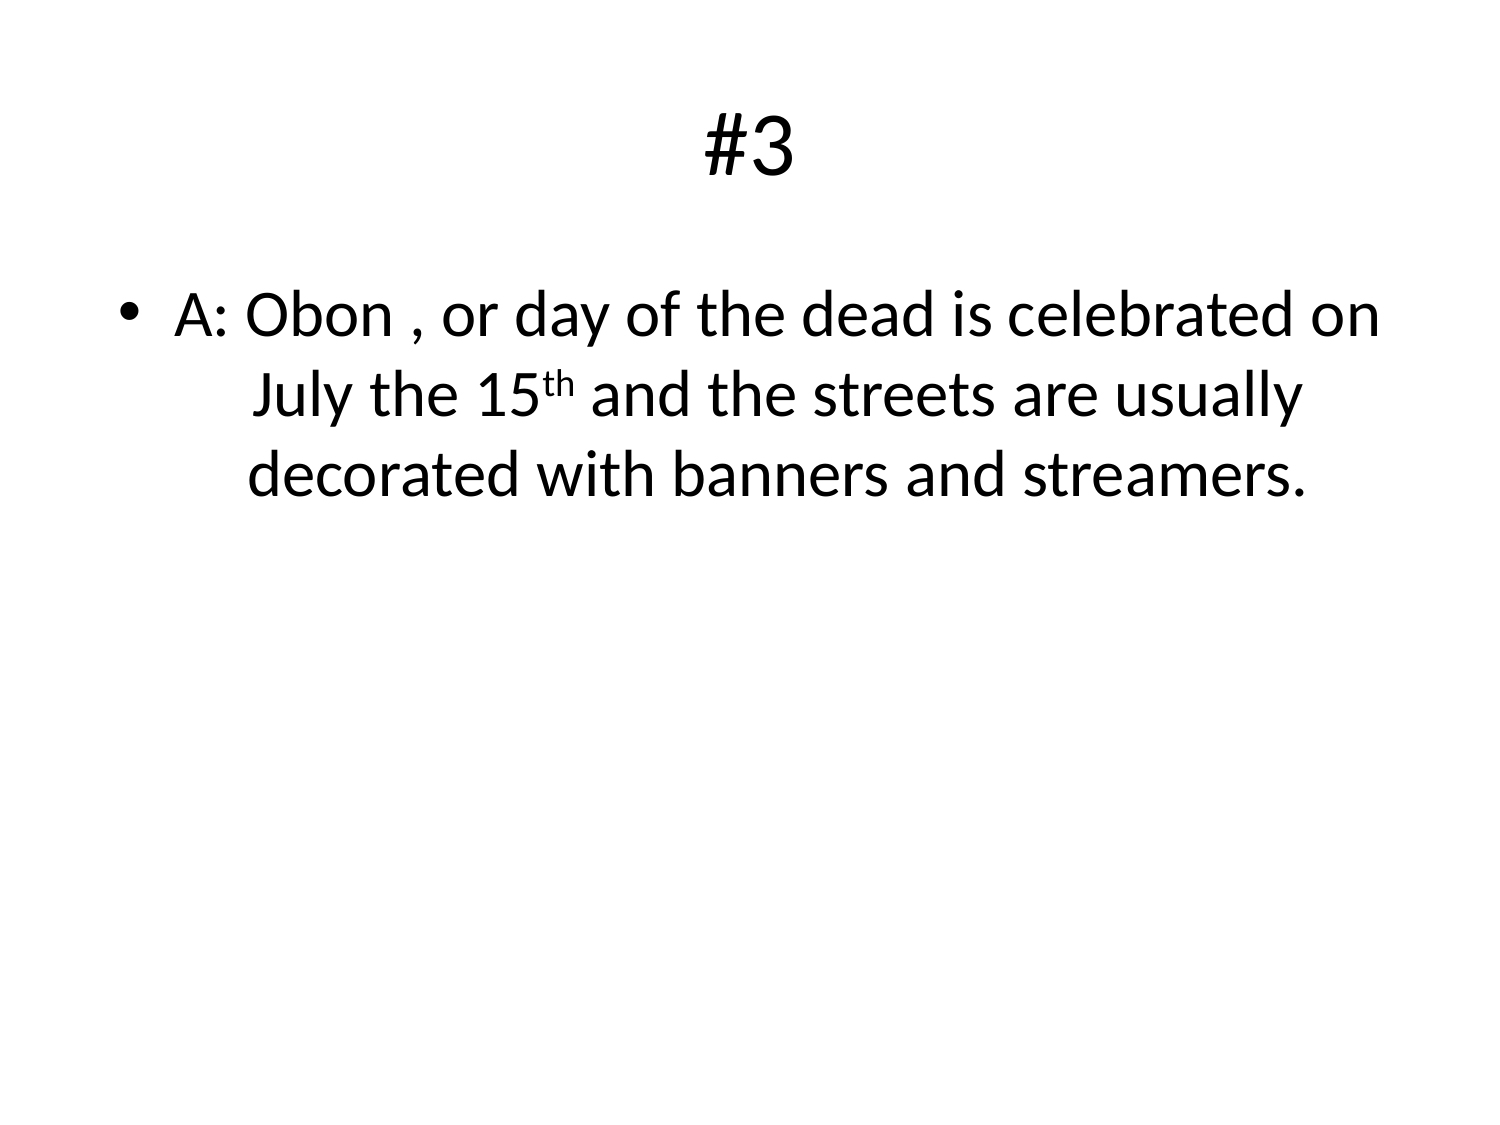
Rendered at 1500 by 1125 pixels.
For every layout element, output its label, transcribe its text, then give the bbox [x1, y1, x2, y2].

title #3 [75, 45, 1425, 233]
list A: Obon , or day of the dead is celebrated on July the 15th and the streets are usually decorated with banners and streamers. [75, 262, 1425, 1005]
